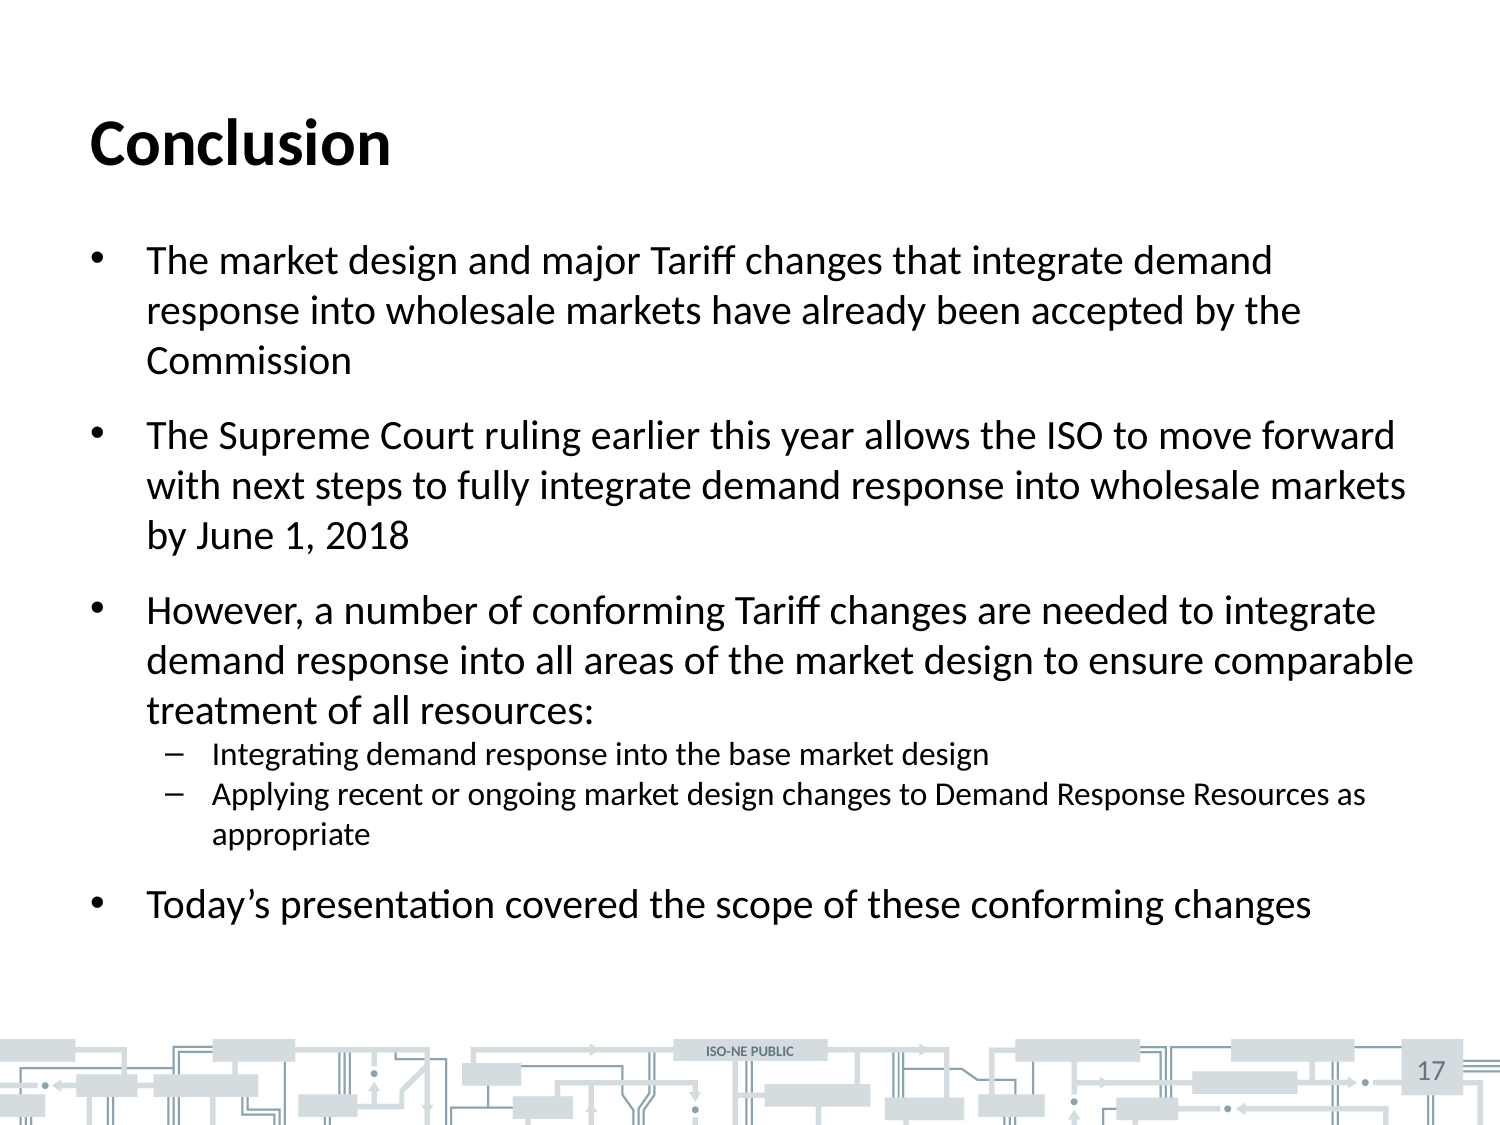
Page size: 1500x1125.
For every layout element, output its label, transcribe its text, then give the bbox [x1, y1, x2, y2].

picture [0, 1031, 1500, 1125]
title Conclusion [75, 45, 1425, 233]
slide_number 17 [1412, 1050, 1450, 1088]
text_box The market design and major Tariff changes that integrate demand response into wholesale markets have already been accepted by the Commission The Supreme Court ruling earlier this year allows the ISO to move forward with next steps to fully integrate demand response into wholesale markets by June 1, 2018 However, a number of conforming Tariff changes are needed to integrate demand response into all areas of the market design to ensure comparable treatment of all resources: Integrating demand response into the base market design Applying recent or ongoing market design changes to Demand Response Resources as appropriate Today’s presentation covered the scope of these conforming changes [74, 224, 1438, 1038]
